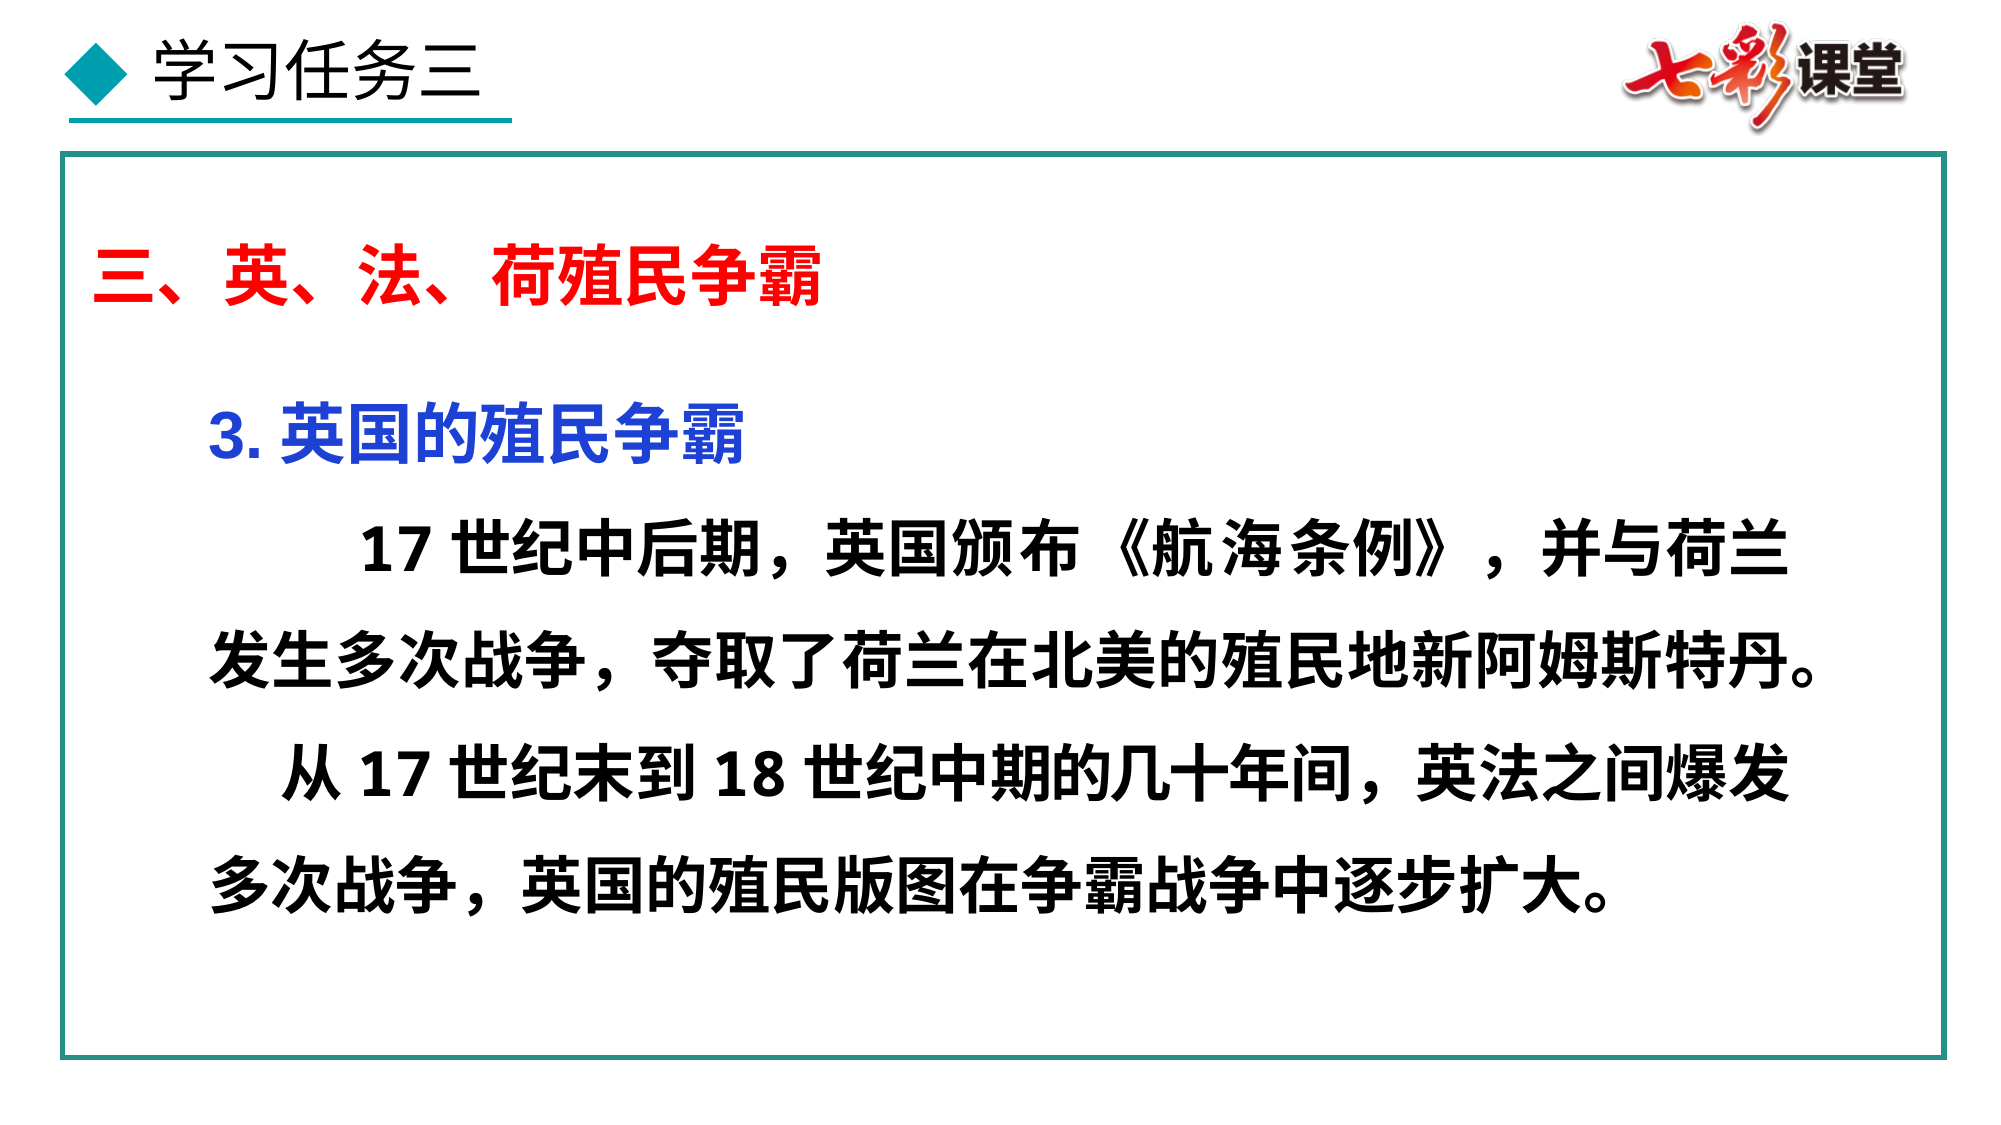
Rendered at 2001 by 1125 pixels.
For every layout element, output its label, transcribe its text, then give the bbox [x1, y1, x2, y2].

text_box 三、英、法、荷殖民争霸 [75, 186, 843, 345]
text_box 3.英国的殖民争霸 17世纪中后期，英国颁布《航海条例》，并与荷兰发生多次战争，夺取了荷兰在北美的殖民地新阿姆斯特丹。 从17世纪末到18世纪中期的几十年间，英法之间爆发多次战争，英国的殖民版图在争霸战争中逐步扩大。 [193, 344, 1806, 929]
picture [1618, 16, 1913, 136]
